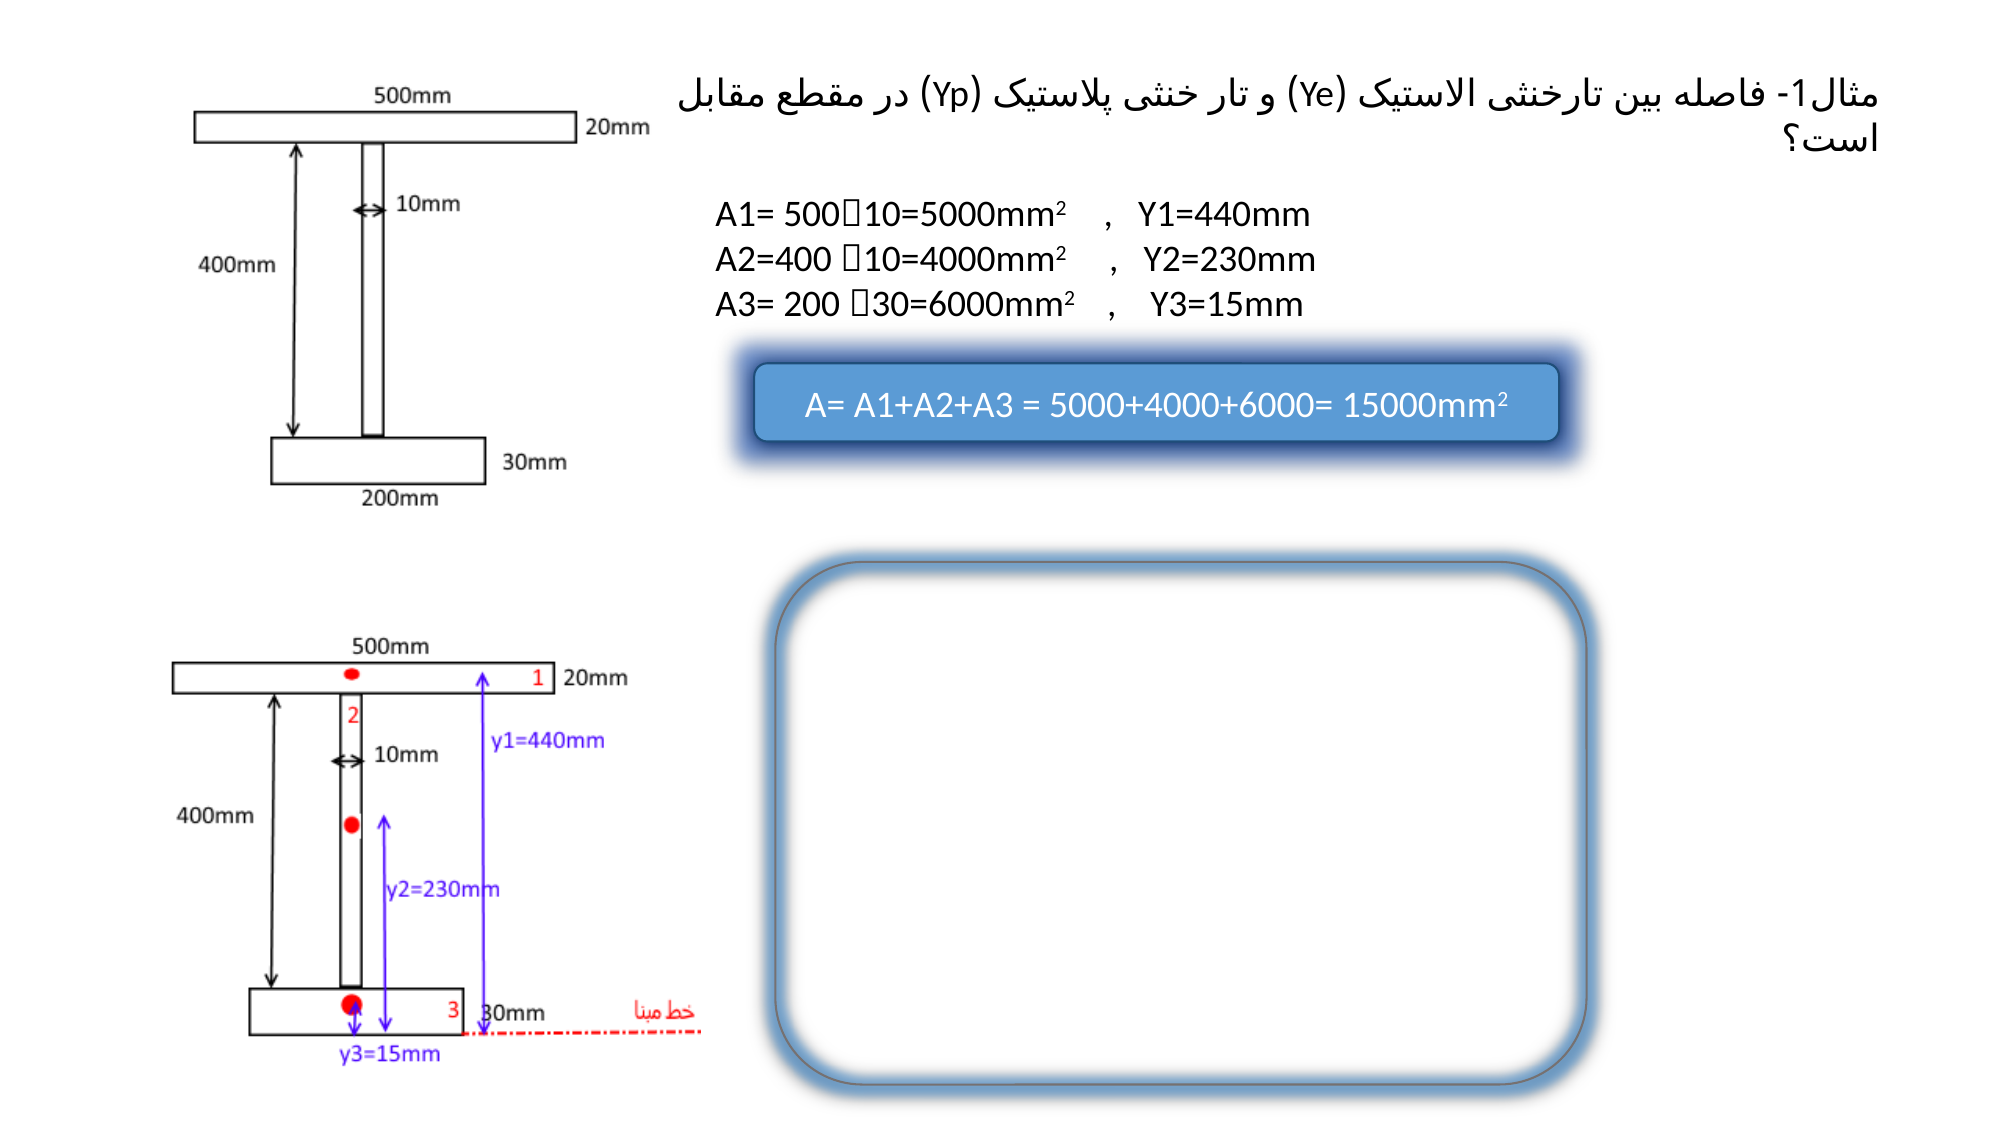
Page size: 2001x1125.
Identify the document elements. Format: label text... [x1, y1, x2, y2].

text_box مثال1- فاصله بین تارخنثی الاستیک (Ye) و تار خنثی پلاستیک (Yp) در مقطع مقابل چقدر است؟ [673, 61, 1895, 166]
picture [186, 61, 673, 545]
text_box [774, 560, 1588, 1086]
text_box A1= 50010=5000mm2 , Y1=440mm A2=400 10=4000mm2 , Y2=230mm A3= 200 30=6000mm2 , Y3=15mm [700, 181, 1673, 332]
picture [158, 593, 701, 1085]
text_box A= A1+A2+A3 = 5000+4000+6000= 15000mm2 [753, 362, 1561, 443]
